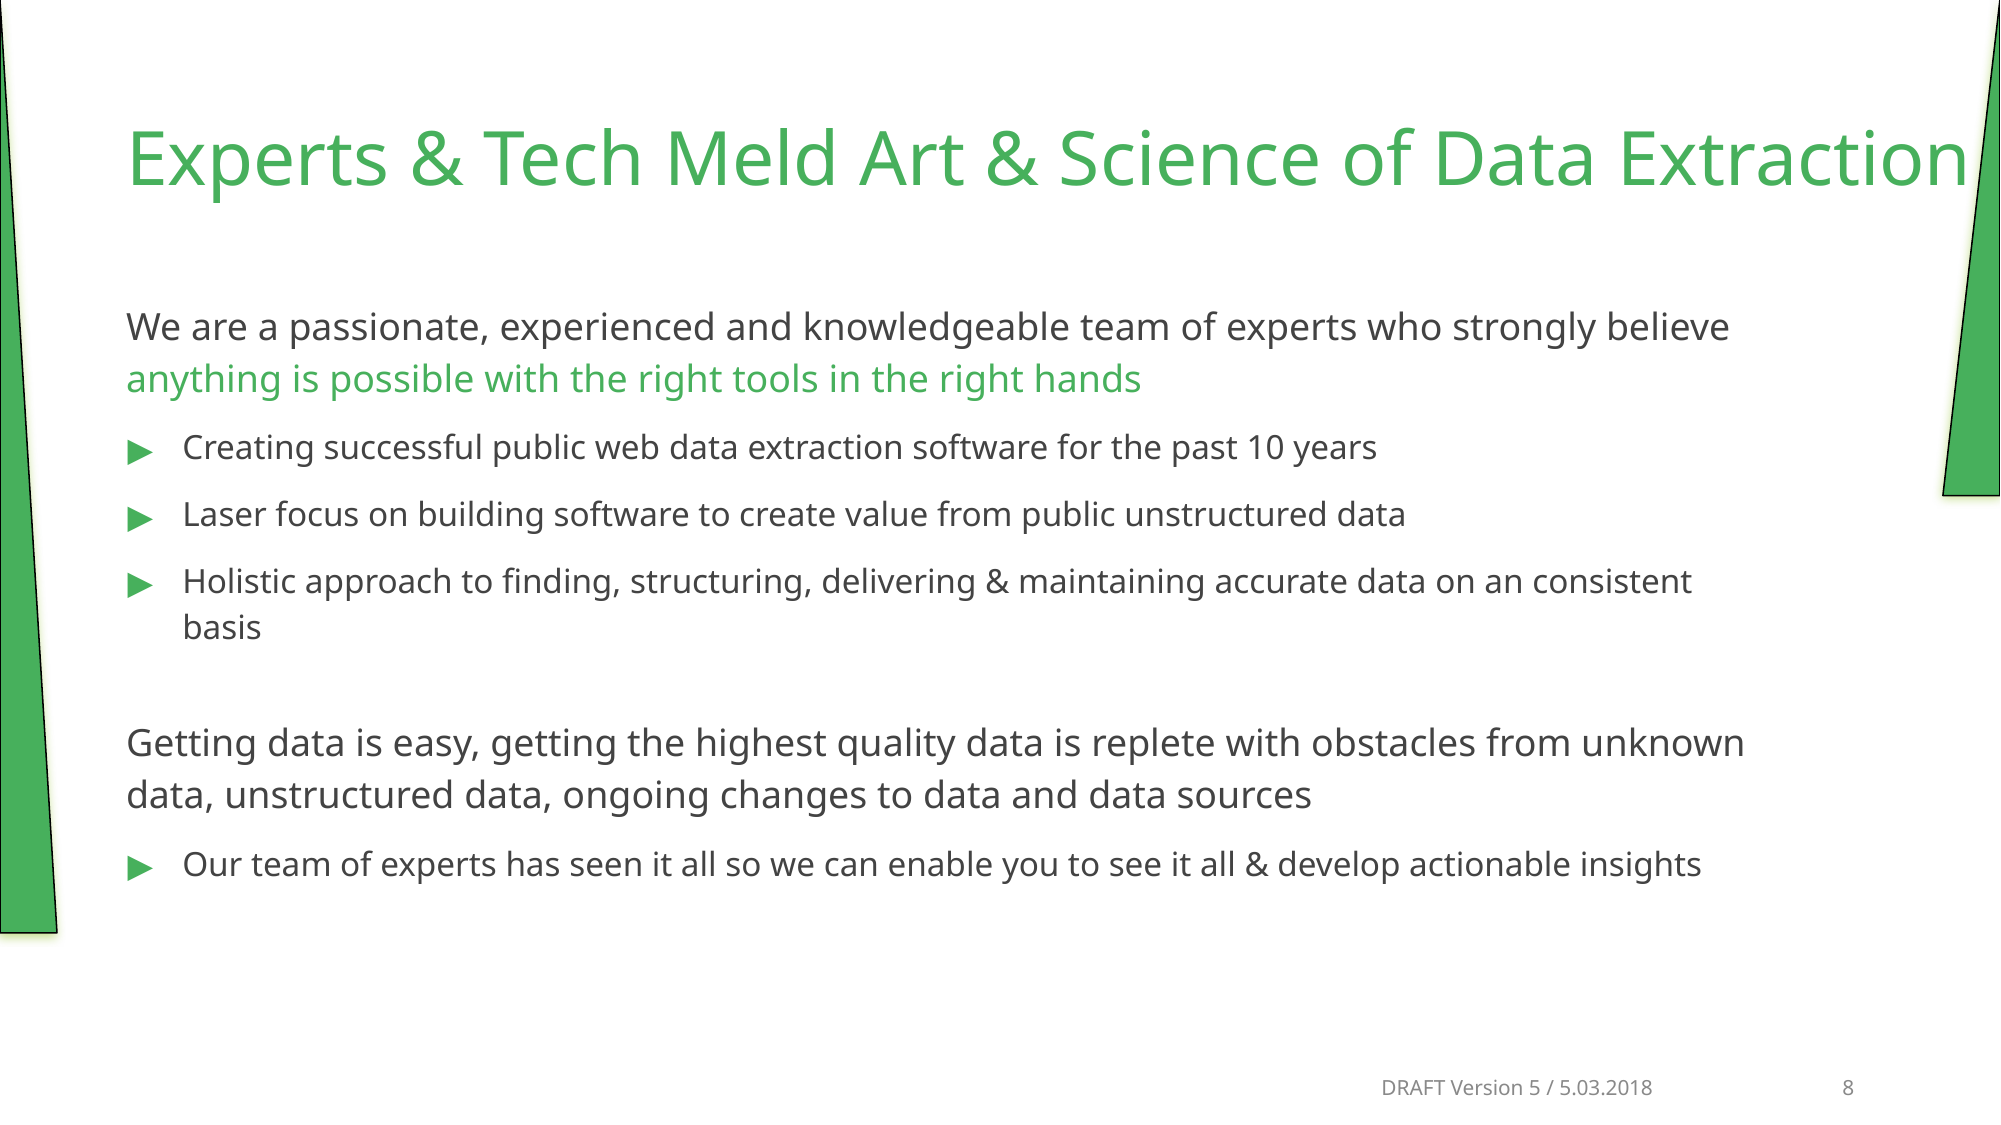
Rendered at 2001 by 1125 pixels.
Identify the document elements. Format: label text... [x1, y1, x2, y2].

text_box [1942, 320, 2000, 496]
text_box DRAFT Version 5 / 5.03.2018 8 [0, 1067, 2000, 1108]
text_box [0, 0, 57, 933]
text_box [1988, 0, 2000, 102]
list We are a passionate, experienced and knowledgeable team of experts who strongly believe anything is possible with the right tools in the right hands Creating successful public web data extraction software for the past 10 years Laser focus on building software to create value from public unstructured data Holistic approach to finding, structuring, delivering & maintaining accurate data on an consistent basis Getting data is easy, getting the highest quality data is replete with obstacles from unknown data, unstructured data, ongoing changes to data and data sources Our team of experts has seen it all so we can enable you to see it all & develop actionable insights [111, 288, 1797, 1043]
title Experts & Tech Meld Art & Science of Data Extraction [111, 102, 2000, 320]
